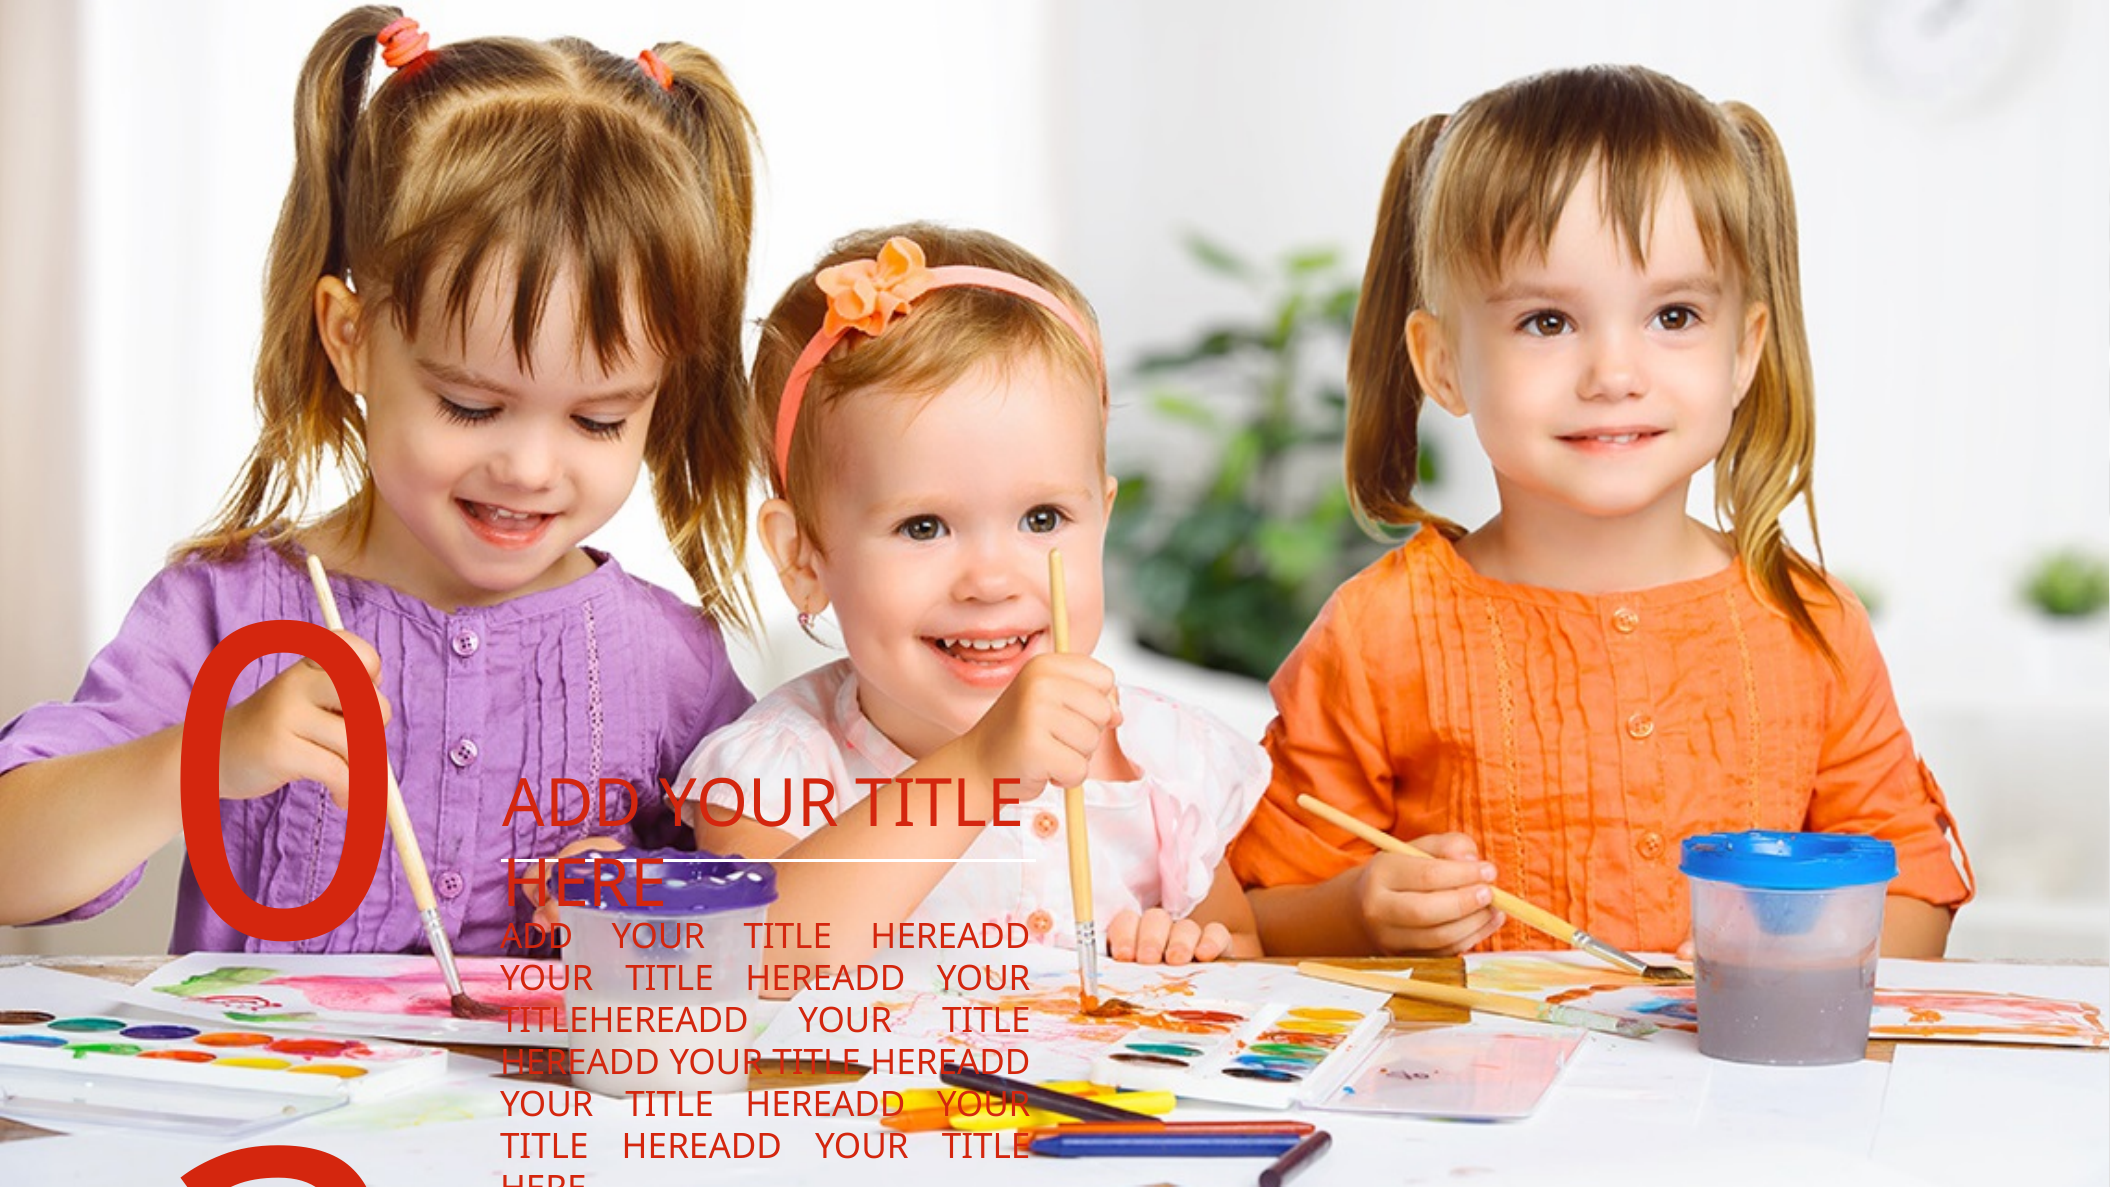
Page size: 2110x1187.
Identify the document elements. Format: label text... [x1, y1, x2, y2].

text_box ADD YOUR TITLE HERE [487, 752, 1211, 928]
text_box [0, 0, 2110, 1187]
text_box ADD YOUR TITLE HEREADD YOUR TITLE HEREADD YOUR TITLEHEREADD YOUR TITLE HEREADD YOUR TITLE HEREADD YOUR TITLE HEREADD YOUR TITLE HEREADD YOUR TITLE HERE [485, 905, 1046, 1187]
text_box 03 [145, 492, 675, 1187]
